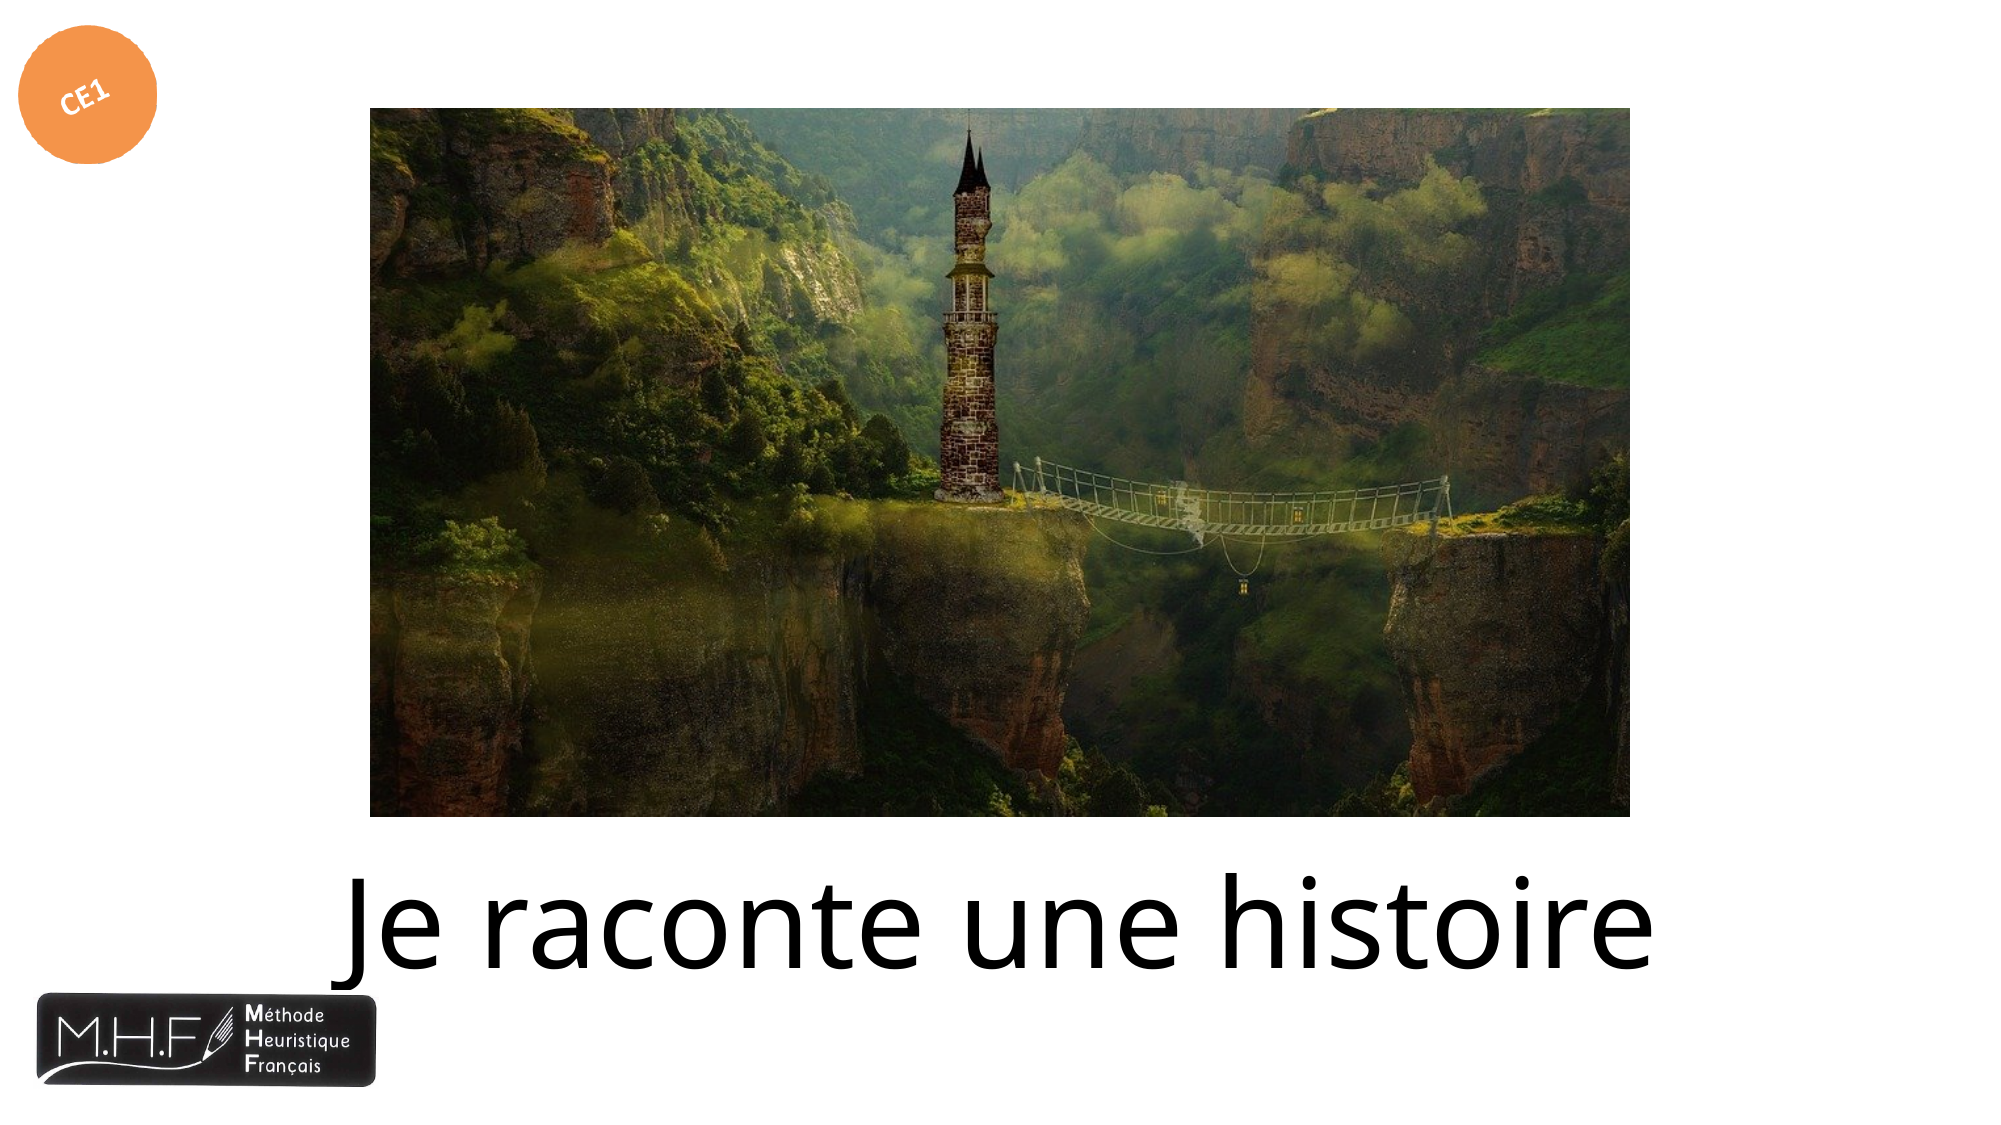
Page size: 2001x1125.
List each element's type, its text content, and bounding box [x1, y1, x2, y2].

picture [18, 25, 157, 165]
picture [33, 990, 379, 1089]
picture [370, 108, 1630, 817]
subtitle Je raconte une histoire [249, 853, 1750, 1017]
